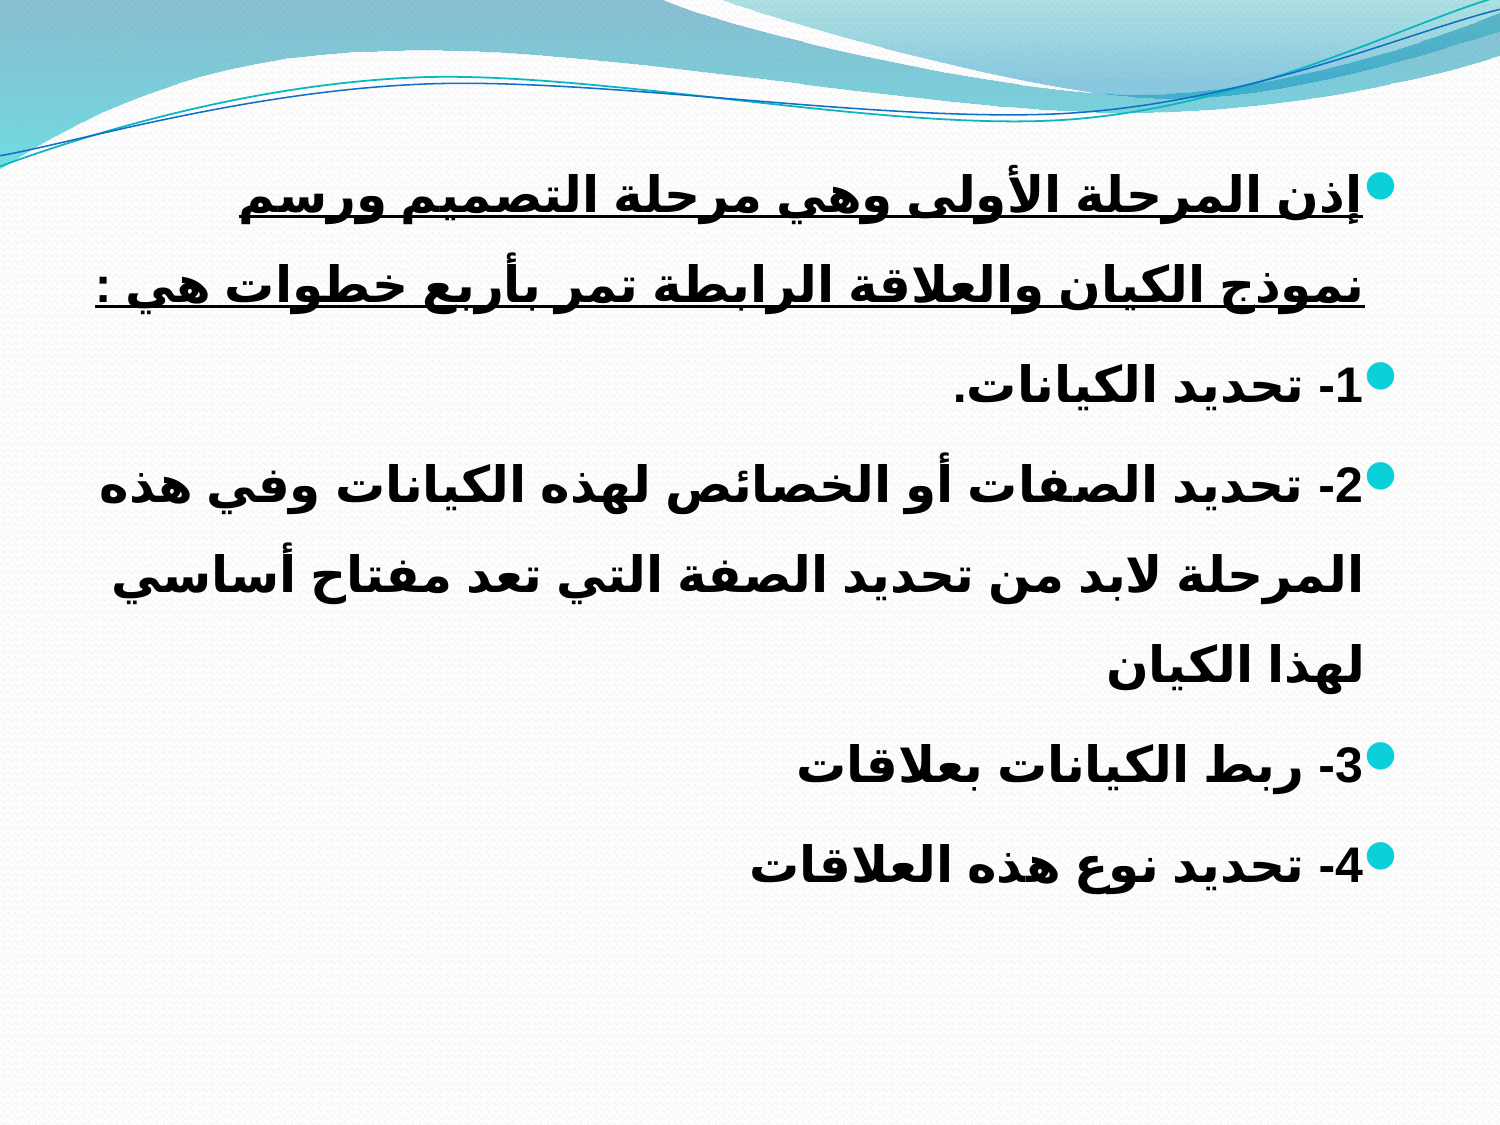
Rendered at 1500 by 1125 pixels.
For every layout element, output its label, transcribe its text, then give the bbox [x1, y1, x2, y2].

list إذن المرحلة الأولى وهي مرحلة التصميم ورسم نموذج الكيان والعلاقة الرابطة تمر بأربع خطوات هي : 1- تحديد الكيانات. 2- تحديد الصفات أو الخصائص لهذه الكيانات وفي هذه المرحلة لابد من تحديد الصفة التي تعد مفتاح أساسي لهذا الكيان 3- ربط الكيانات بعلاقات 4- تحديد نوع هذه العلاقات [75, 125, 1425, 1005]
